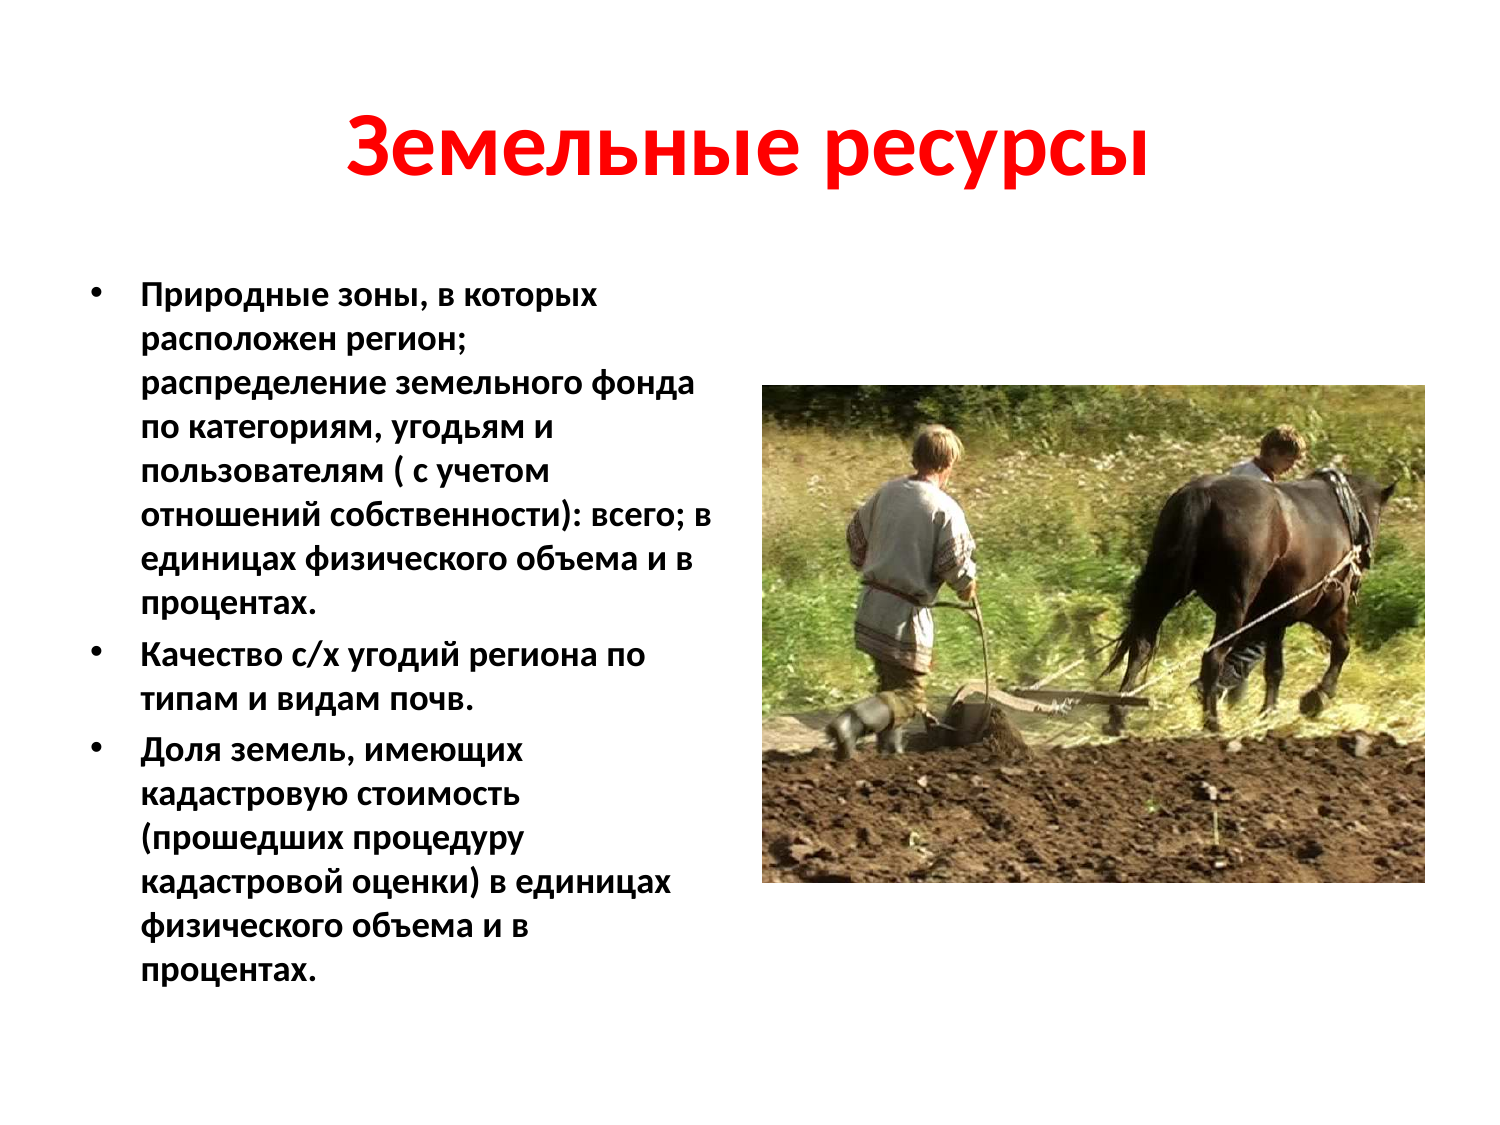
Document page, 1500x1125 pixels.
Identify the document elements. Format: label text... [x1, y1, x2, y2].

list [762, 384, 1426, 883]
list Природные зоны, в которых расположен регион; распределение земельного фонда по категориям, угодьям и пользователям ( с учетом отношений собственности): всего; в единицах физического объема и в процентах. Качество с/х угодий региона по типам и видам почв. Доля земель, имеющих кадастровую стоимость (прошедших процедуру кадастровой оценки) в единицах физического объема и в процентах. [75, 262, 738, 1005]
title Земельные ресурсы [75, 45, 1425, 233]
